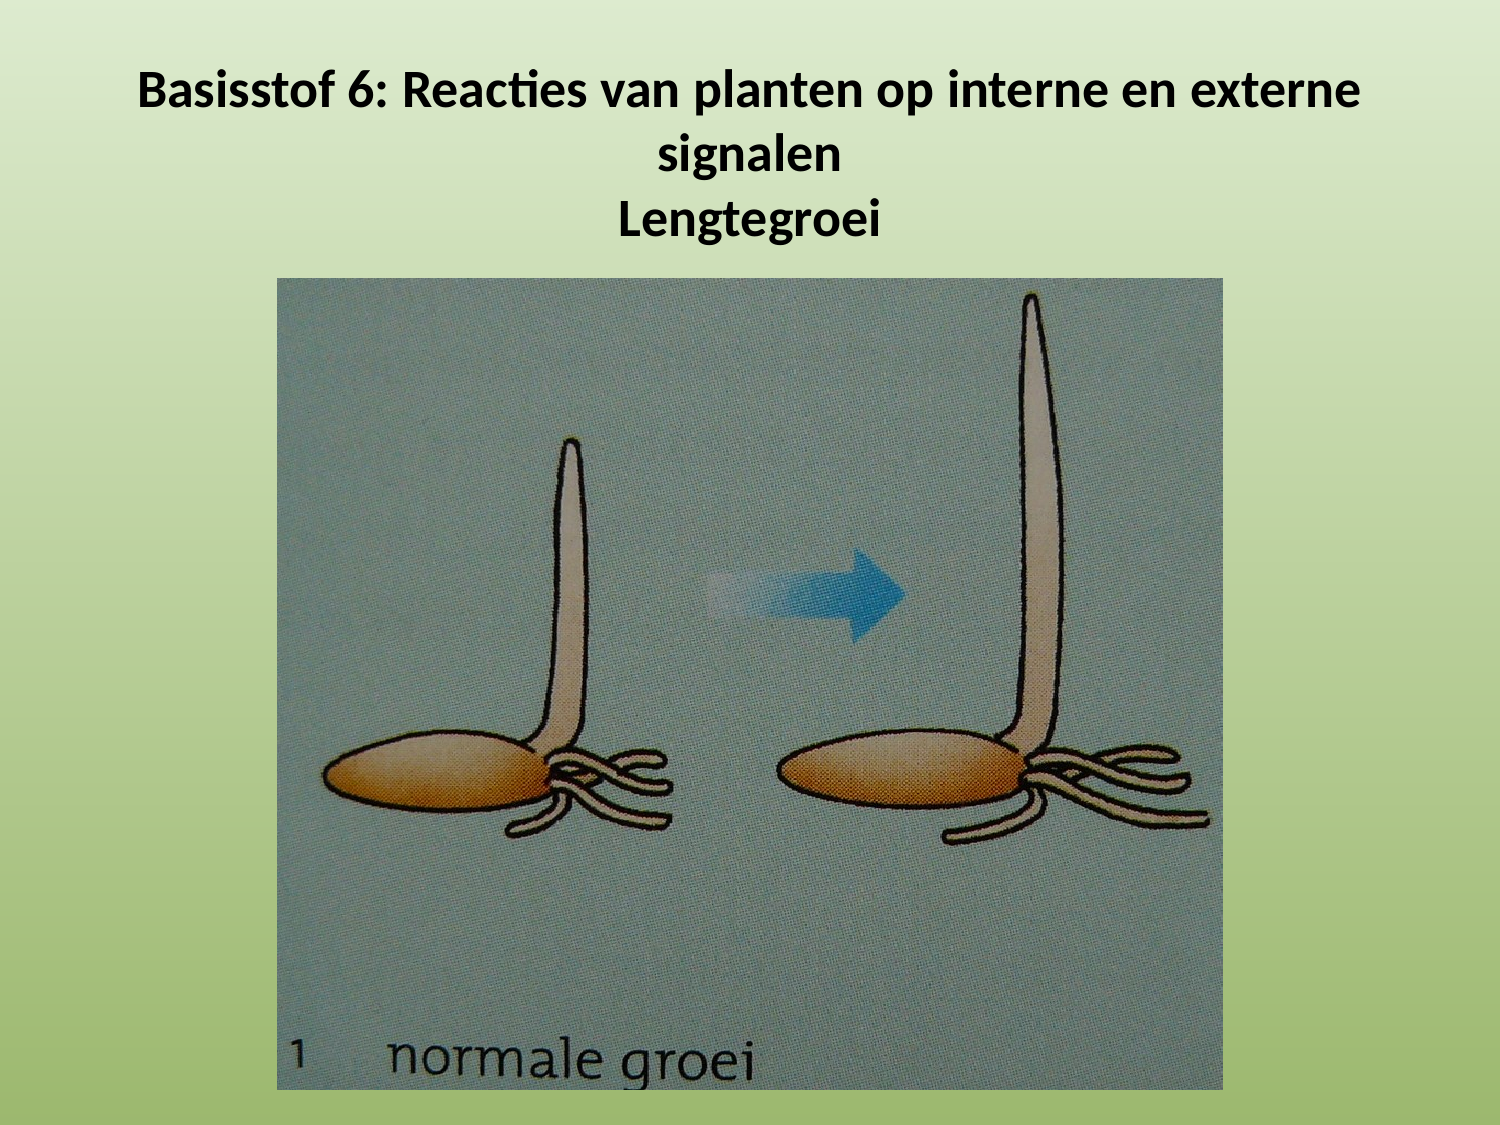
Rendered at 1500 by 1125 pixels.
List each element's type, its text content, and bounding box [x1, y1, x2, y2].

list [277, 278, 1223, 1090]
title Basisstof 6: Reacties van planten op interne en externe signalen Lengtegroei [75, 45, 1425, 256]
